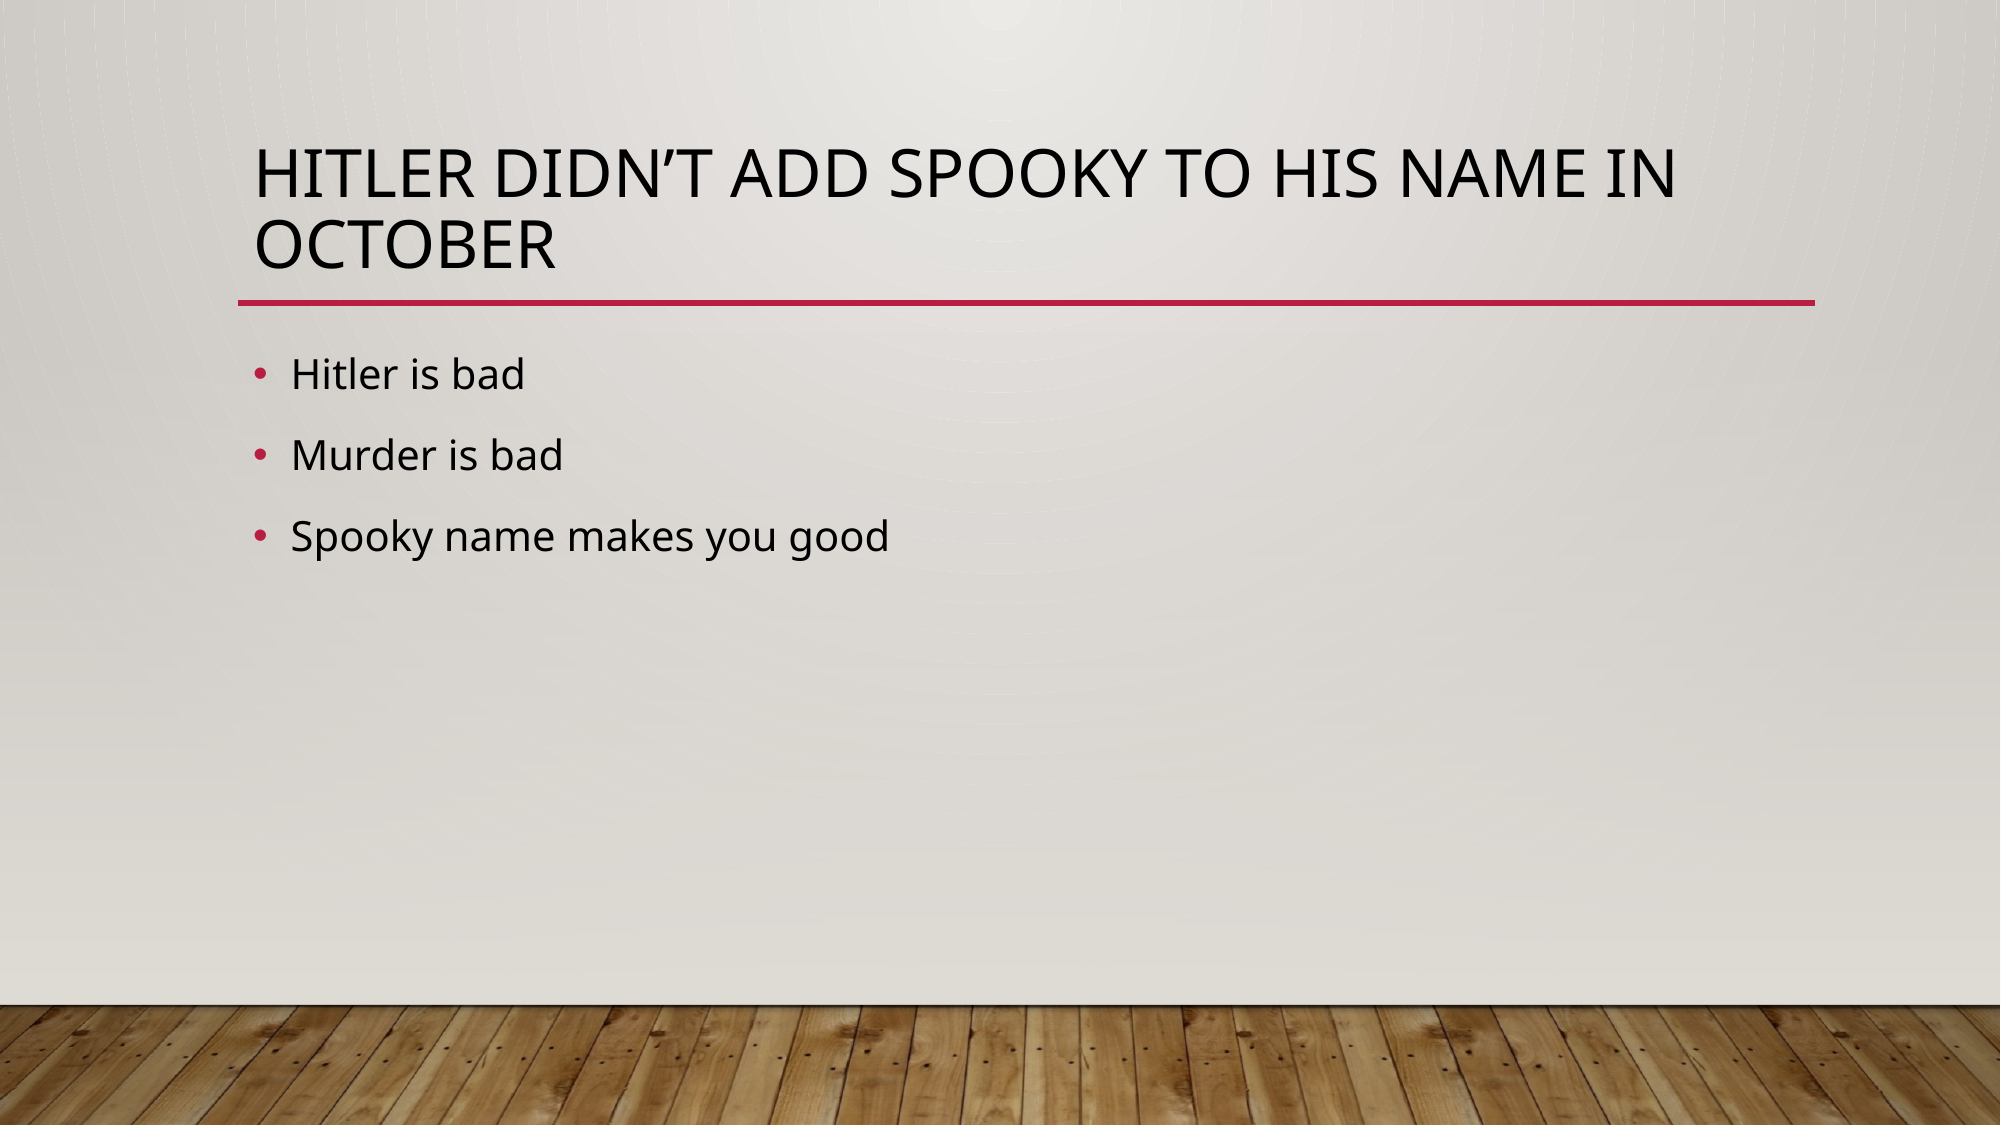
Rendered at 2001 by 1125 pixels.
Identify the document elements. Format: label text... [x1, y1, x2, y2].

title Hitler didn’t add spooky to his name in october [238, 131, 1814, 305]
list Hitler is bad Murder is bad Spooky name makes you good [238, 330, 1814, 897]
picture [0, 1005, 2000, 1125]
